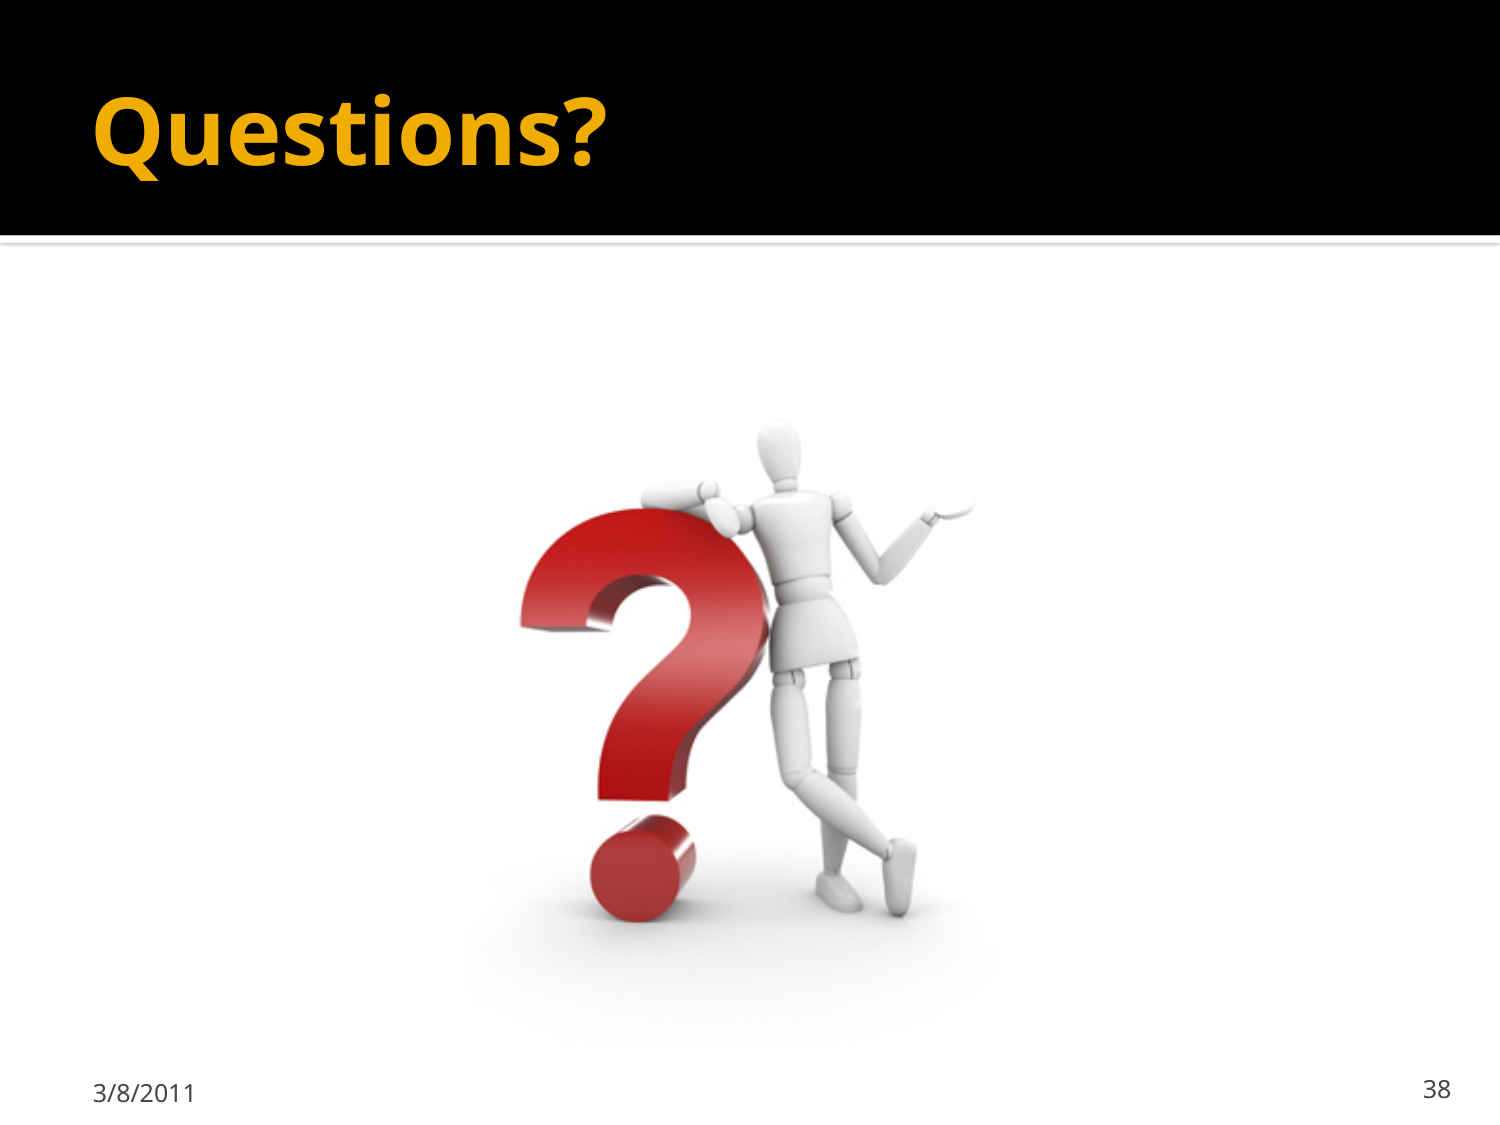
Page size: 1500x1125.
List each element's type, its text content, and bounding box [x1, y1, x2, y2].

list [465, 291, 1035, 1050]
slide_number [75, 1062, 425, 1108]
title Questions? [75, 25, 1425, 231]
slide_number 38 [1345, 1062, 1467, 1108]
